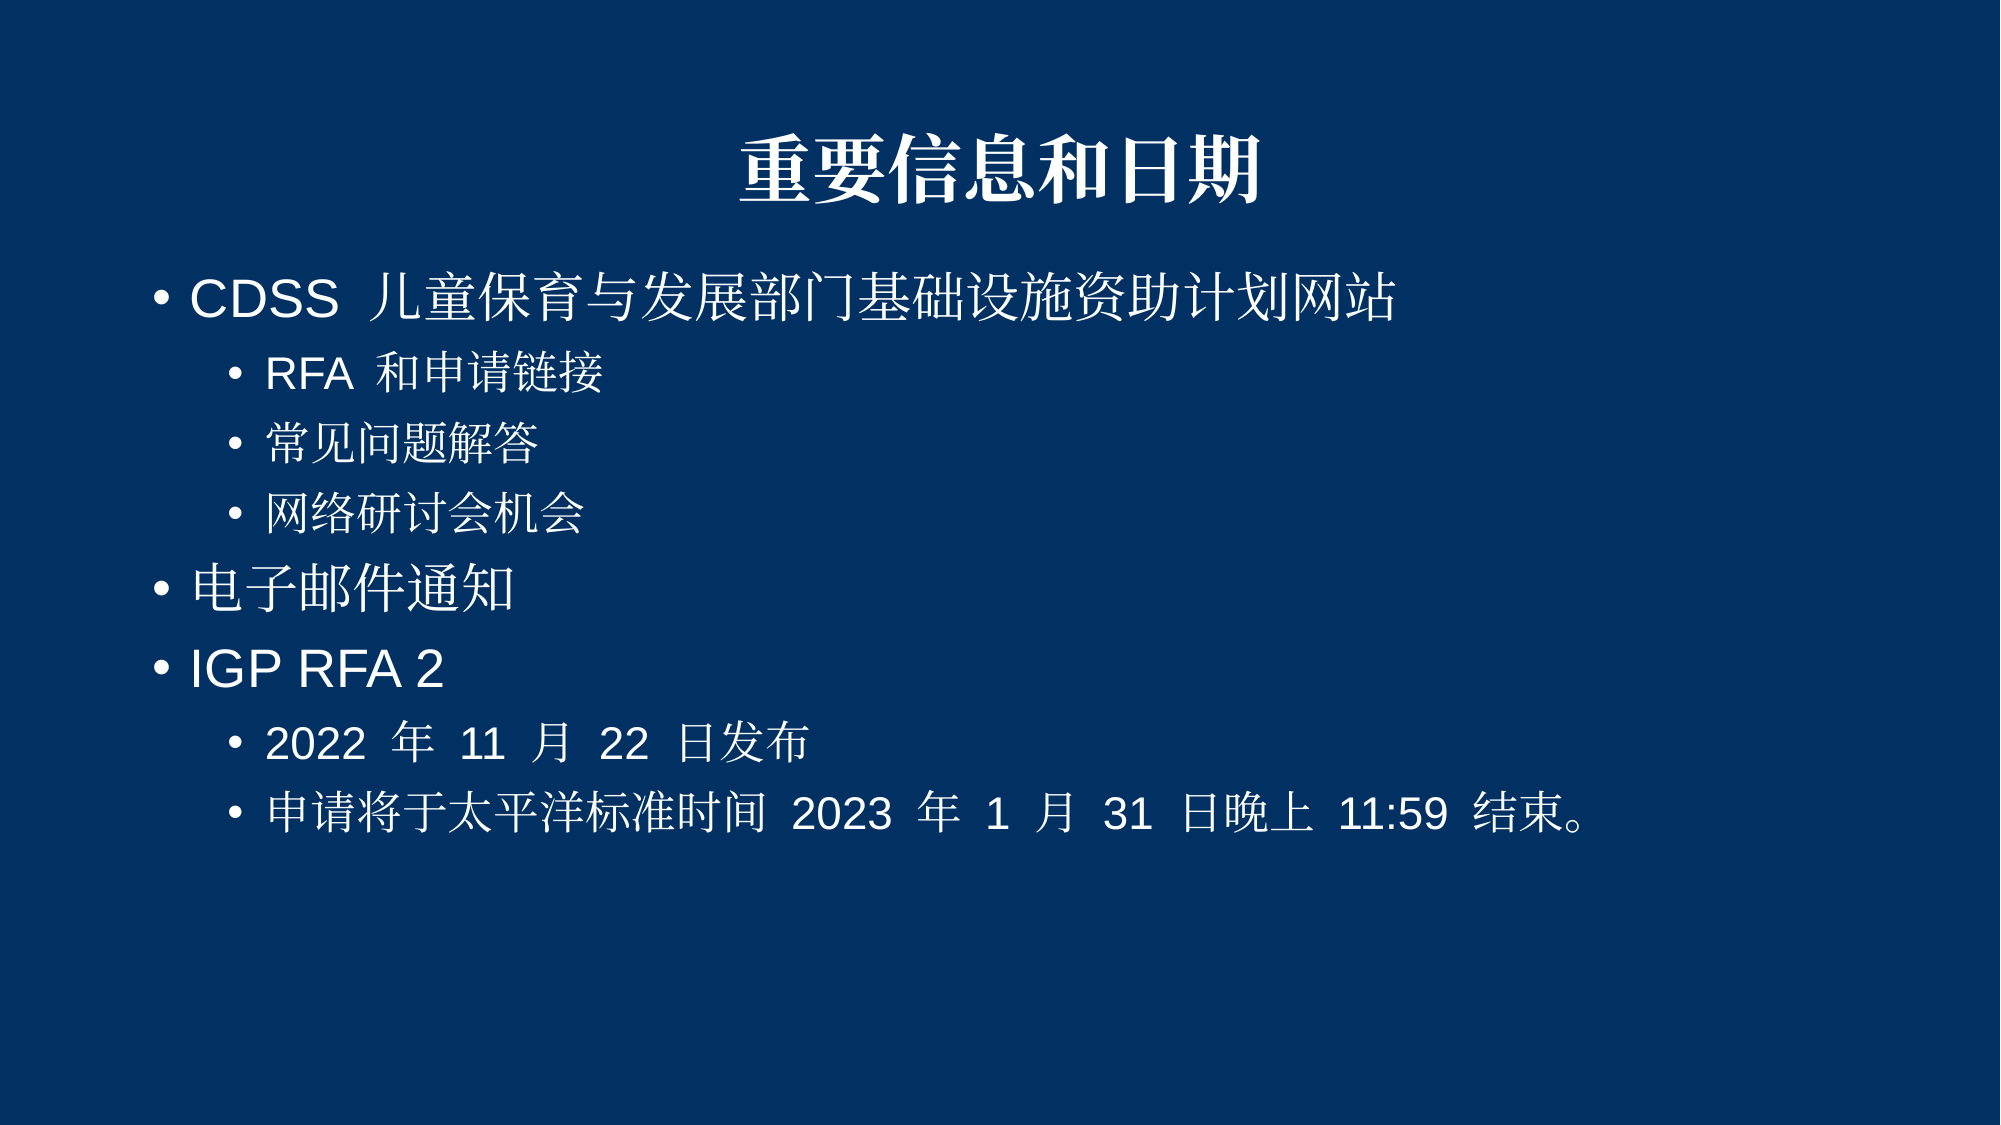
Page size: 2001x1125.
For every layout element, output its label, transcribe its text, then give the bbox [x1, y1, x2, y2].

title 重要信息和日期 [137, 64, 1863, 263]
list CDSS 儿童保育与发展部门基础设施资助计划网站 RFA 和申请链接 常见问题解答 网络研讨会机会 电子邮件通知 IGP RFA 2 2022 年 11 月 22 日发布 申请将于太平洋标准时间 2023 年 1 月 31 日晚上 11:59 结束。 [137, 263, 1863, 917]
